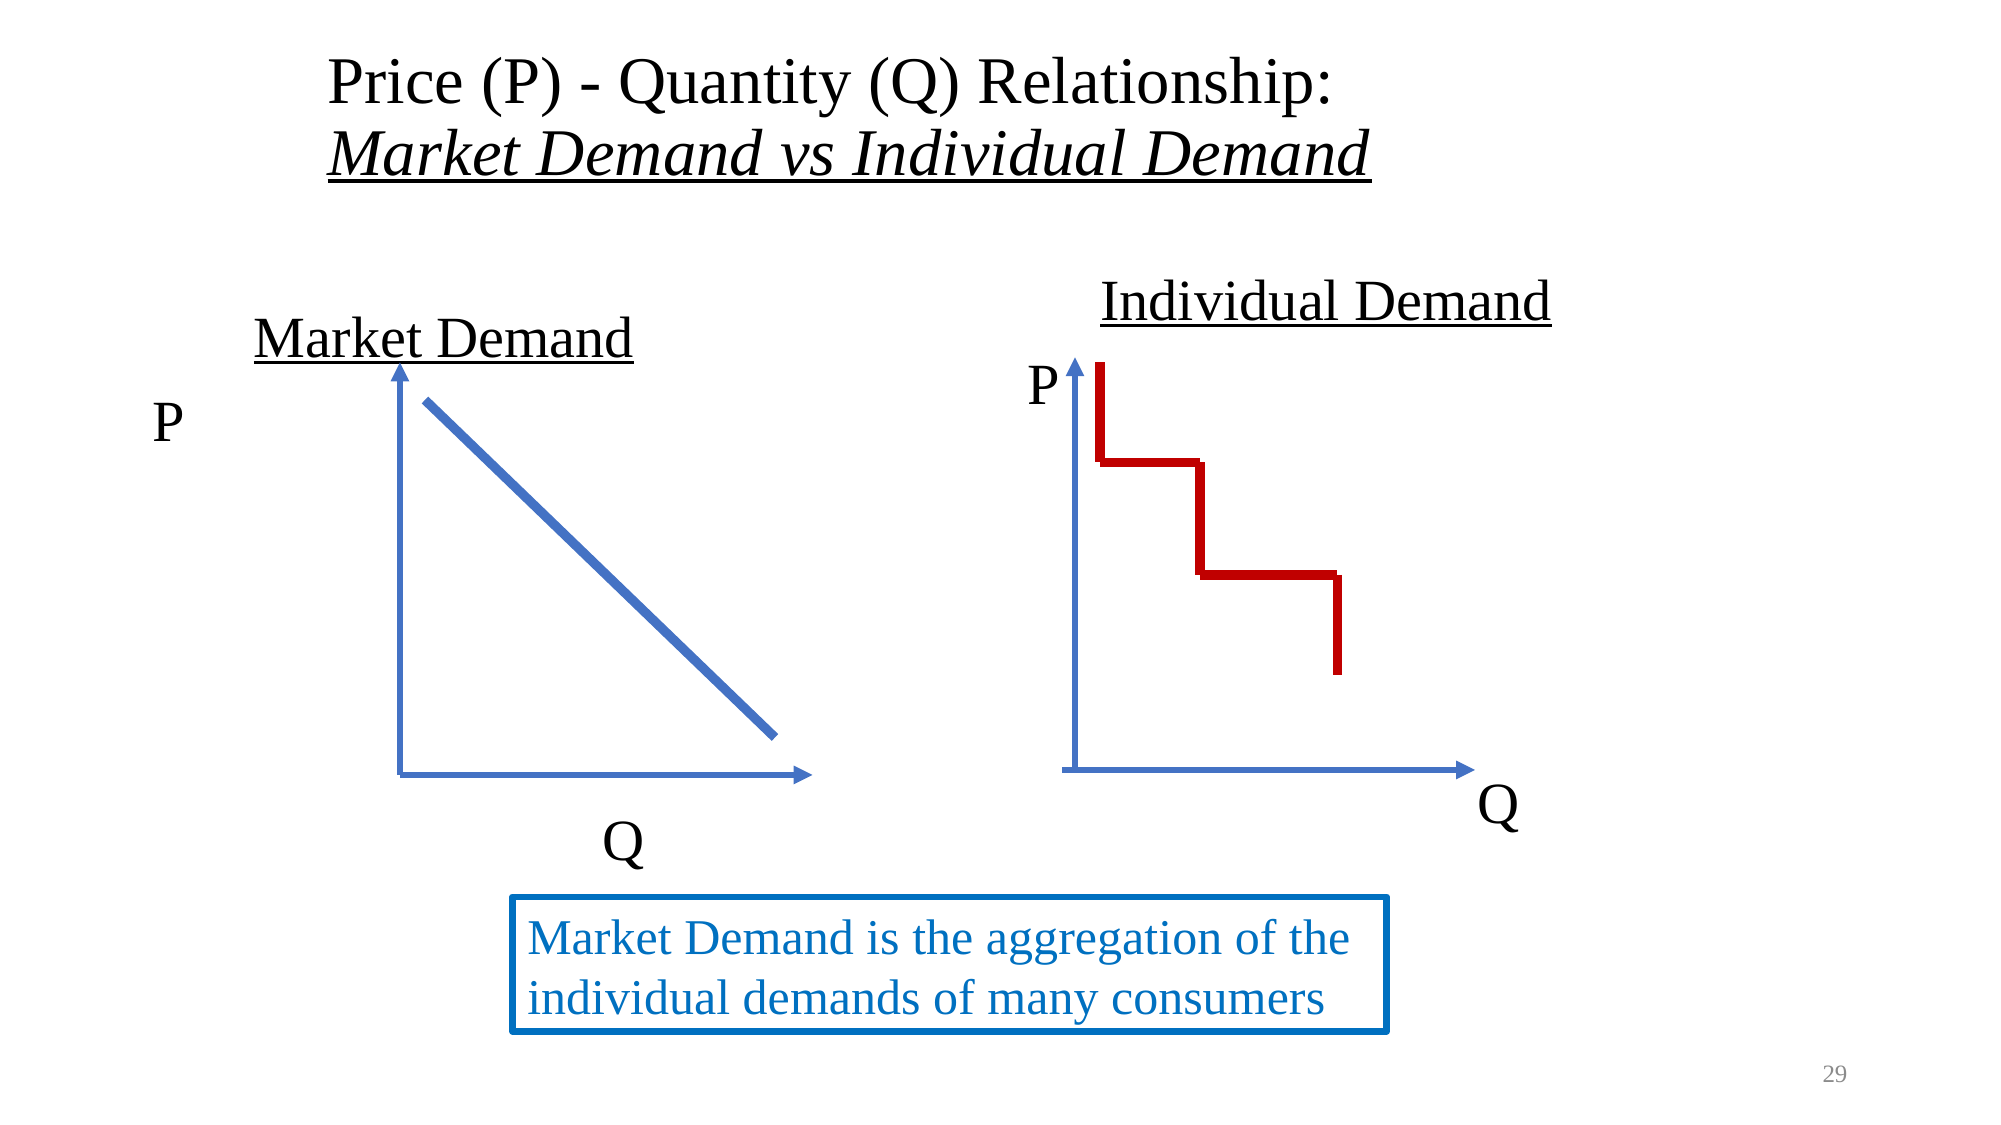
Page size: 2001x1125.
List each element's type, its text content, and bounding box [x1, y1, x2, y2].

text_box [424, 399, 776, 738]
text_box Market Demand is the aggregation of the individual demands of many consumers [512, 896, 1387, 1032]
title Price (P) - Quantity (Q) Relationship: Market Demand vs Individual Demand [312, 24, 1663, 212]
slide_number 29 [1412, 1042, 1863, 1103]
list Individual Demand P Q [1012, 262, 1675, 1005]
list Market Demand P Q [137, 299, 988, 1014]
